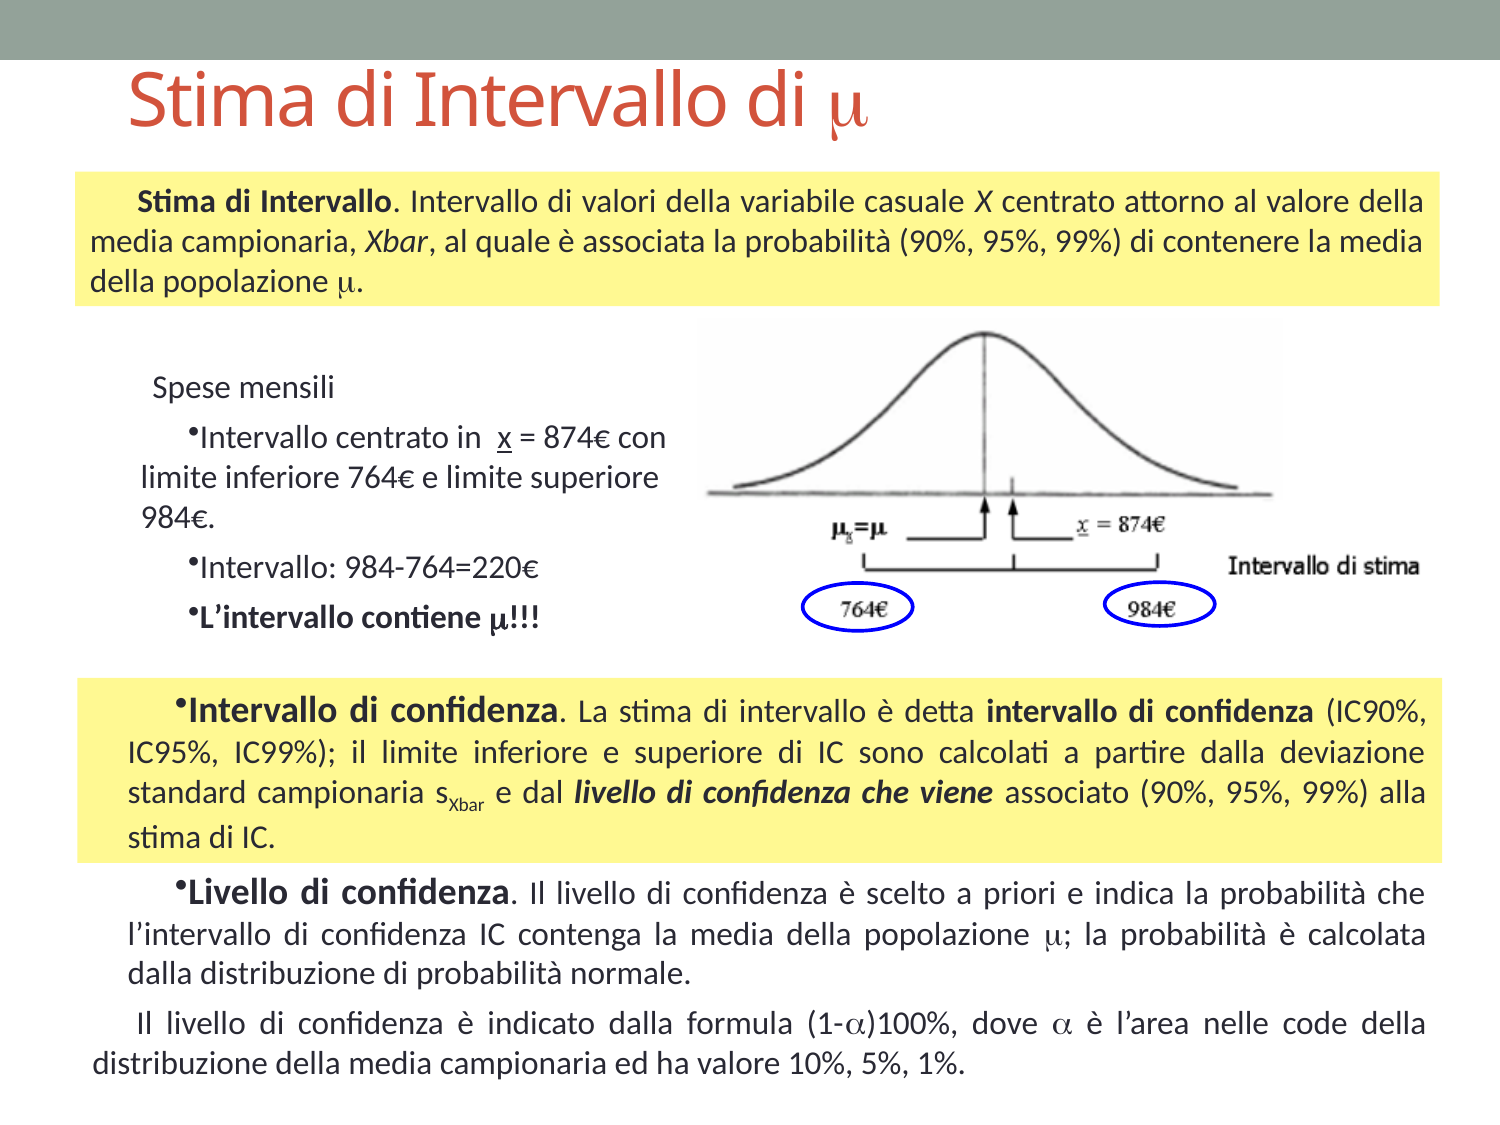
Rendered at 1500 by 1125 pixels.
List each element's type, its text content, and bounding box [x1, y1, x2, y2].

picture [696, 318, 1432, 634]
title Stima di Intervallo di m [112, 39, 1388, 153]
text_box Intervallo di confidenza. La stima di intervallo è detta intervallo di confidenza (IC90%, IC95%, IC99%); il limite inferiore e superiore di IC sono calcolati a partire dalla deviazione standard campionaria sXbar e dal livello di confidenza che viene associato (90%, 95%, 99%) alla stima di IC. [77, 677, 1443, 859]
text_box Livello di confidenza. Il livello di confidenza è scelto a priori e indica la probabilità che l’intervallo di confidenza IC contenga la media della popolazione m; la probabilità è calcolata dalla distribuzione di probabilità normale. Il livello di confidenza è indicato dalla formula (1-a)100%, dove a è l’area nelle code della distribuzione della media campionaria ed ha valore 10%, 5%, 1%. [77, 859, 1443, 1089]
text_box Spese mensili Intervallo centrato in x = 874€ con limite inferiore 764€ e limite superiore 984€. Intervallo: 984-764=220€ L’intervallo contiene m!!! [90, 357, 731, 643]
text_box Stima di Intervallo. Intervallo di valori della variabile casuale X centrato attorno al valore della media campionaria, Xbar, al quale è associata la probabilità (90%, 95%, 99%) di contenere la media della popolazione m. [75, 171, 1440, 307]
